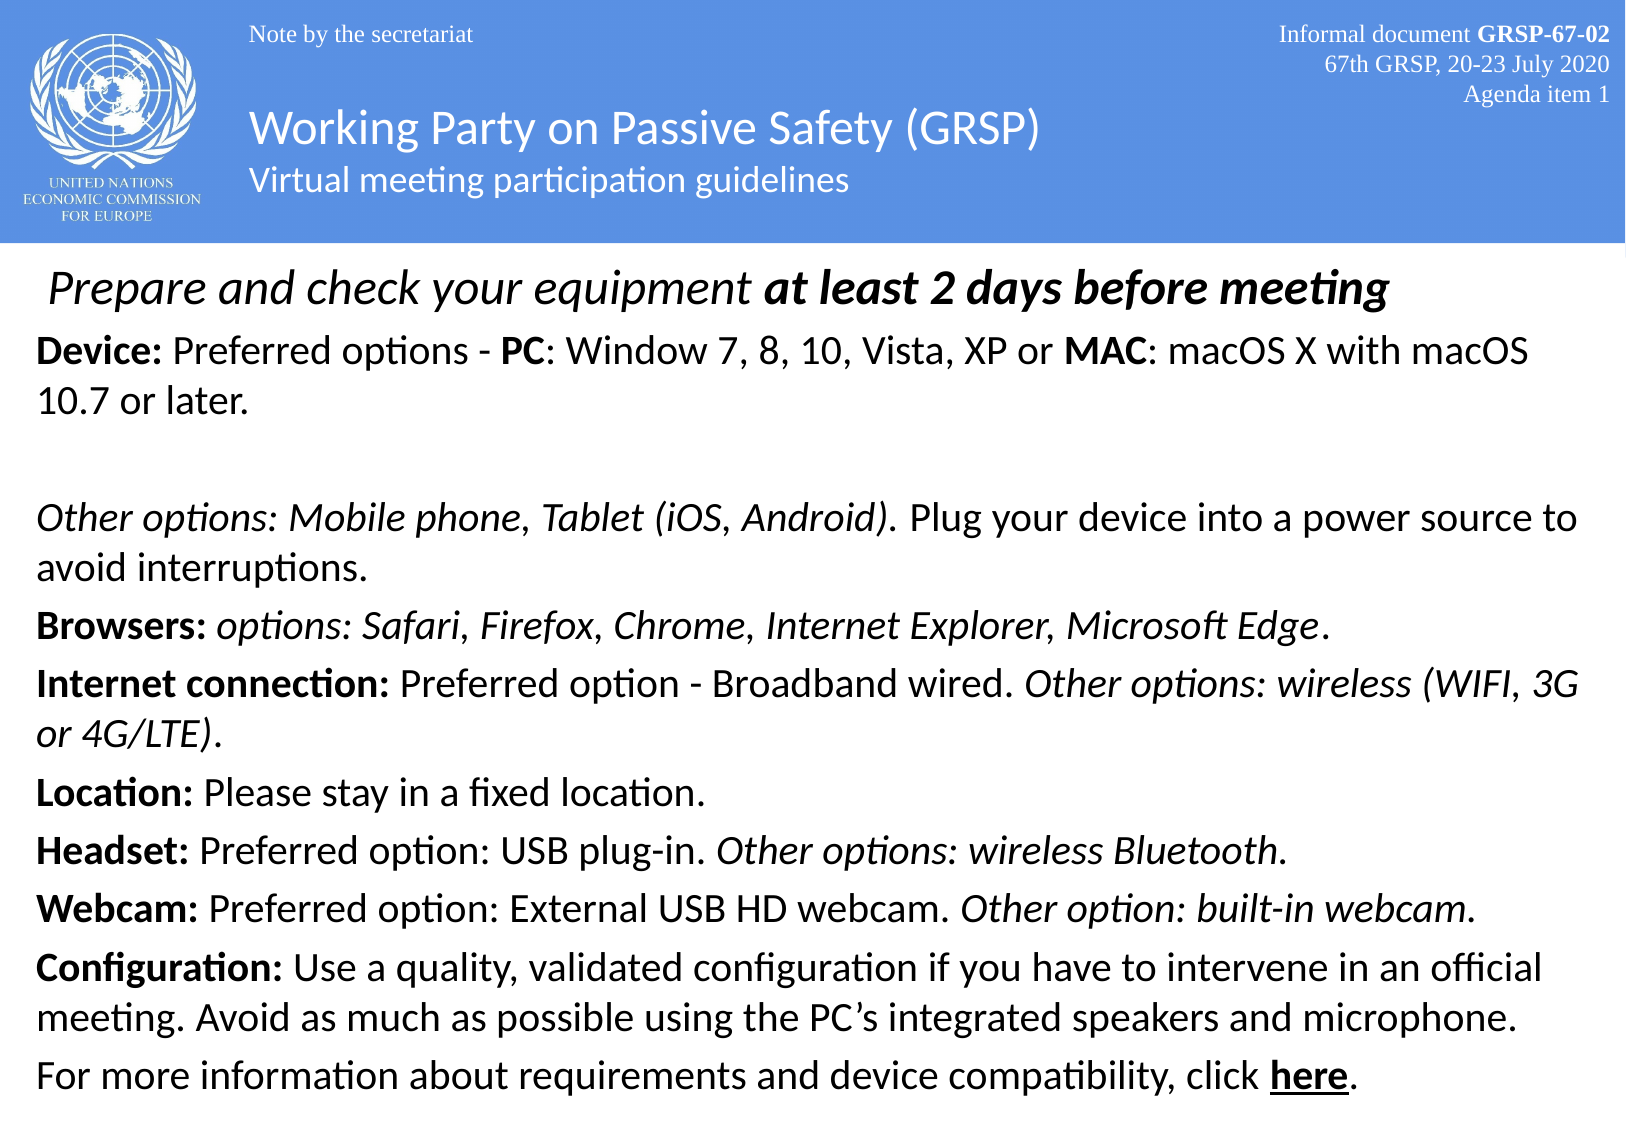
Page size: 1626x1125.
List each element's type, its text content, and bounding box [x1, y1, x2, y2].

picture [0, 0, 1626, 1125]
title Working Party on Passive Safety (GRSP) Virtual meeting participation guidelines [234, 48, 1593, 246]
list Prepare and check your equipment at least 2 days before meeting Device: Preferred options - PC: Window 7, 8, 10, Vista, XP or MAC: macOS X with macOS 10.7 or later. Other options: Mobile phone, Tablet (iOS, Android). Plug your device into a power source to avoid interruptions. Browsers: options: Safari, Firefox, Chrome, Internet Explorer, Microsoft Edge. Internet connection: Preferred option - Broadband wired. Other options: wireless (WIFI, 3G or 4G/LTE). Location: Please stay in a fixed location. Headset: Preferred option: USB plug-in. Other options: wireless Bluetooth. Webcam: Preferred option: External USB HD webcam. Other option: built-in webcam. Configuration: Use a quality, validated configuration if you have to intervene in an official meeting. Avoid as much as possible using the PC’s integrated speakers and microphone. For more information about requirements and device compatibility, click here. [21, 246, 1625, 1121]
text_box Note by the secretariat [233, 10, 697, 55]
text_box Informal document GRSP-67-02 67th GRSP, 20-23 July 2020 Agenda item 1 [1073, 10, 1625, 115]
